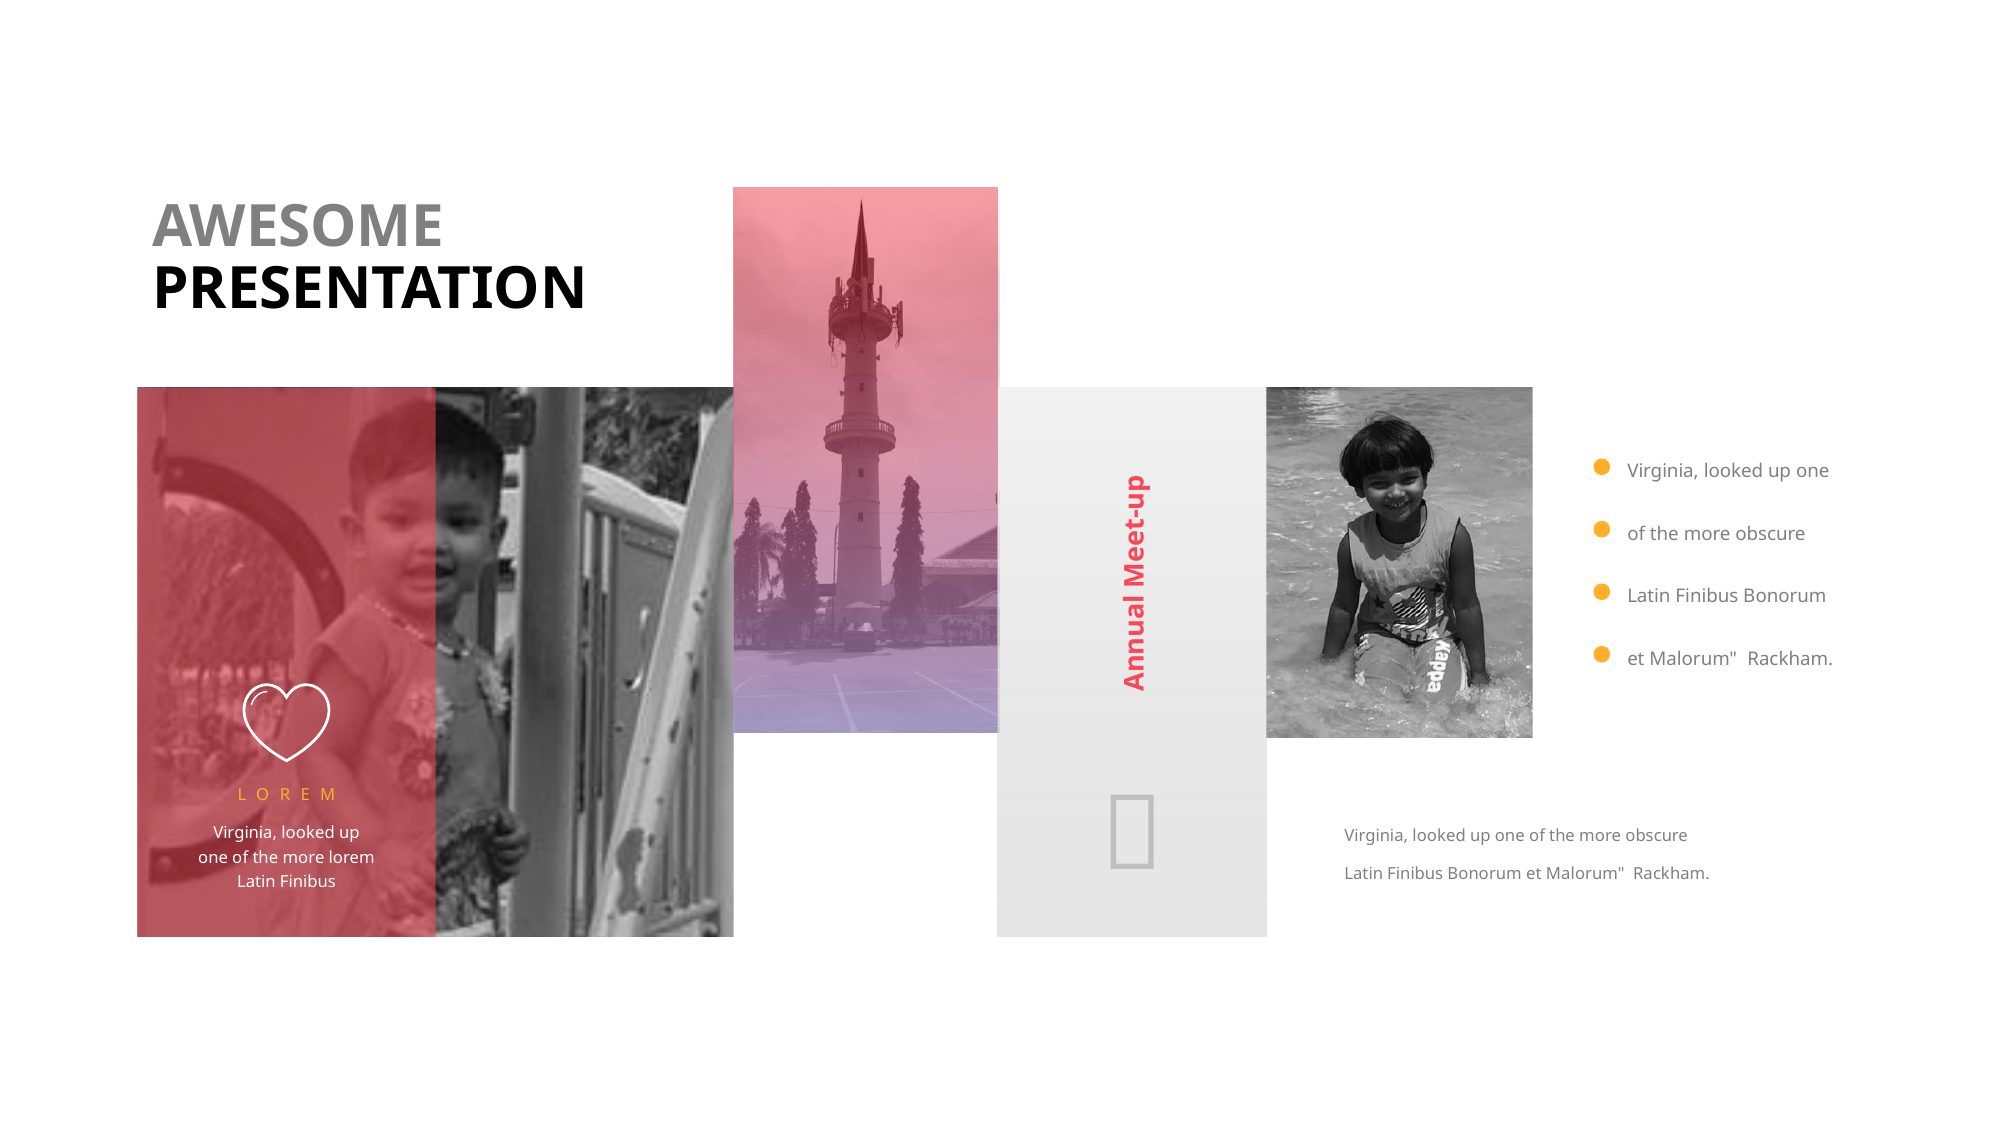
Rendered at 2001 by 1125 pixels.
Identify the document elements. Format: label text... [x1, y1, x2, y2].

text_box AWESOME PRESENTATION [137, 187, 656, 328]
text_box [997, 387, 1267, 938]
text_box Virginia, looked up one of the more obscure Latin Finibus Bonorum et Malorum" Rackham. [1329, 800, 1734, 890]
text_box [1593, 415, 1863, 673]
text_box Annual Meet-up [1109, 452, 1157, 715]
text_box  [1086, 757, 1180, 898]
picture [137, 187, 1000, 937]
picture [1266, 387, 1533, 738]
